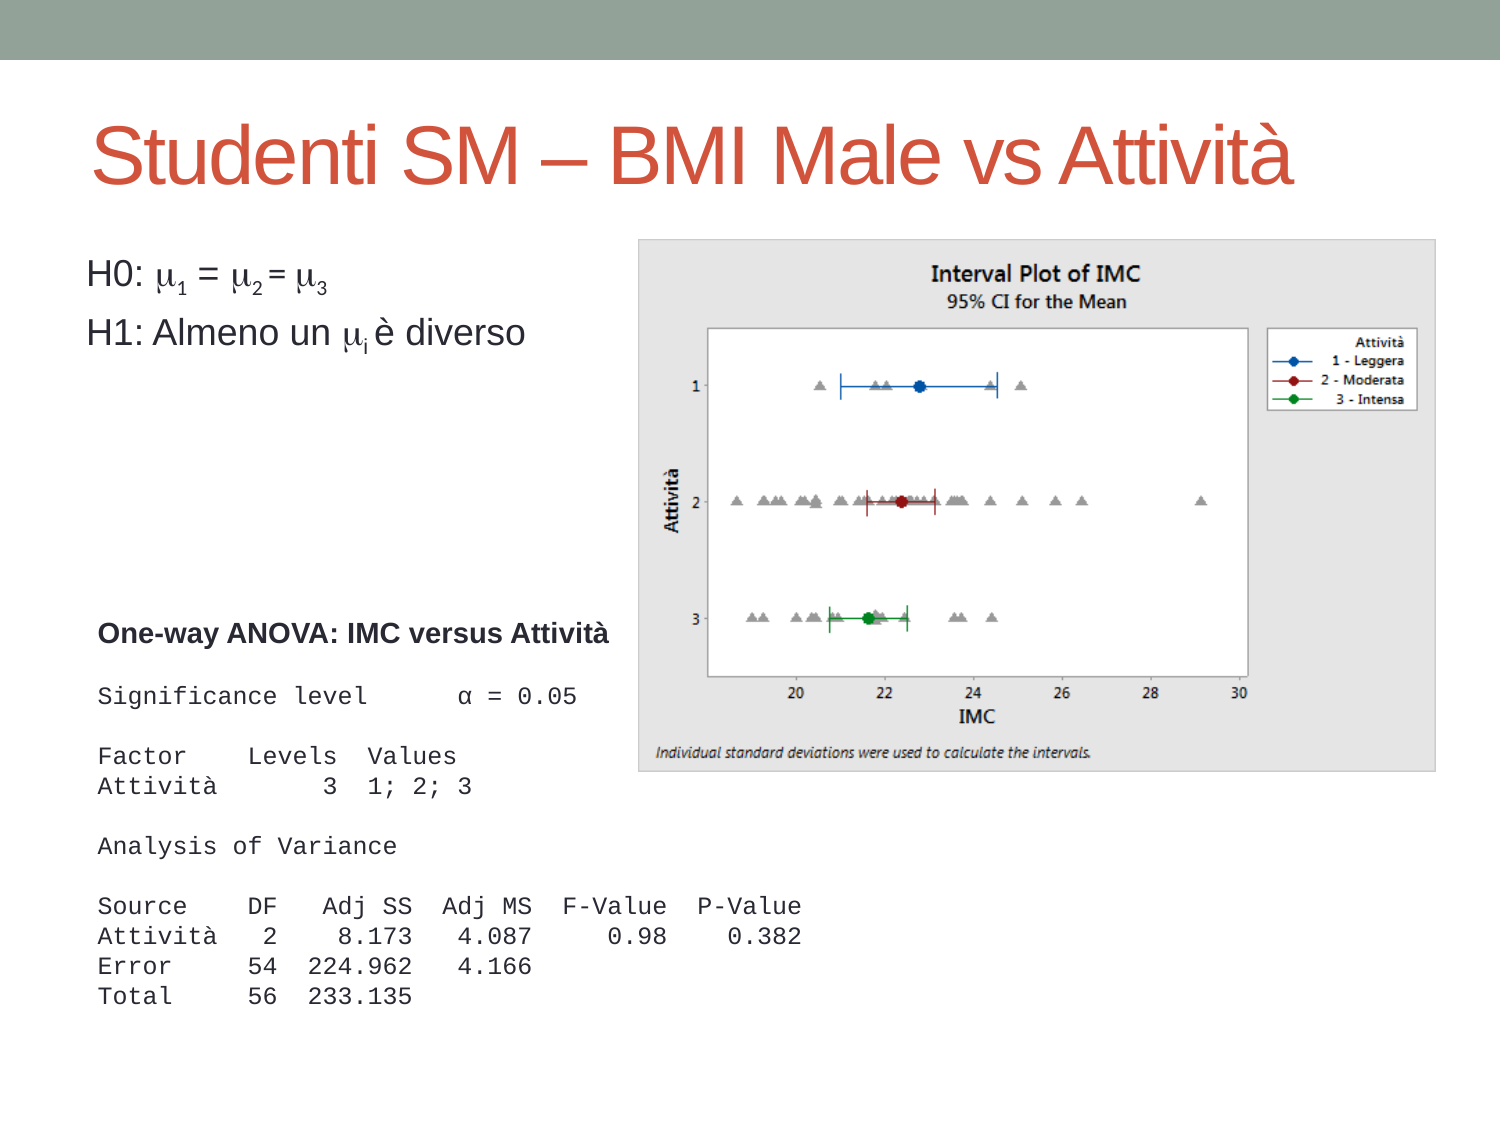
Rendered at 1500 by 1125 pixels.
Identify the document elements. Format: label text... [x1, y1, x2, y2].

title Studenti SM – BMI Male vs Attività [75, 87, 1425, 215]
picture [637, 239, 1436, 772]
text_box One-way ANOVA: IMC versus Attività Significance level α = 0.05 Factor Levels Values Attività 3 1; 2; 3 Analysis of Variance Source DF Adj SS Adj MS F-Value P-Value Attività 2 8.173 4.087 0.98 0.382 Error 54 224.962 4.166 Total 56 233.135 [82, 607, 1437, 1017]
text_box H0: m1 = m2 = m3 H1: Almeno un mi è diverso [71, 241, 612, 367]
